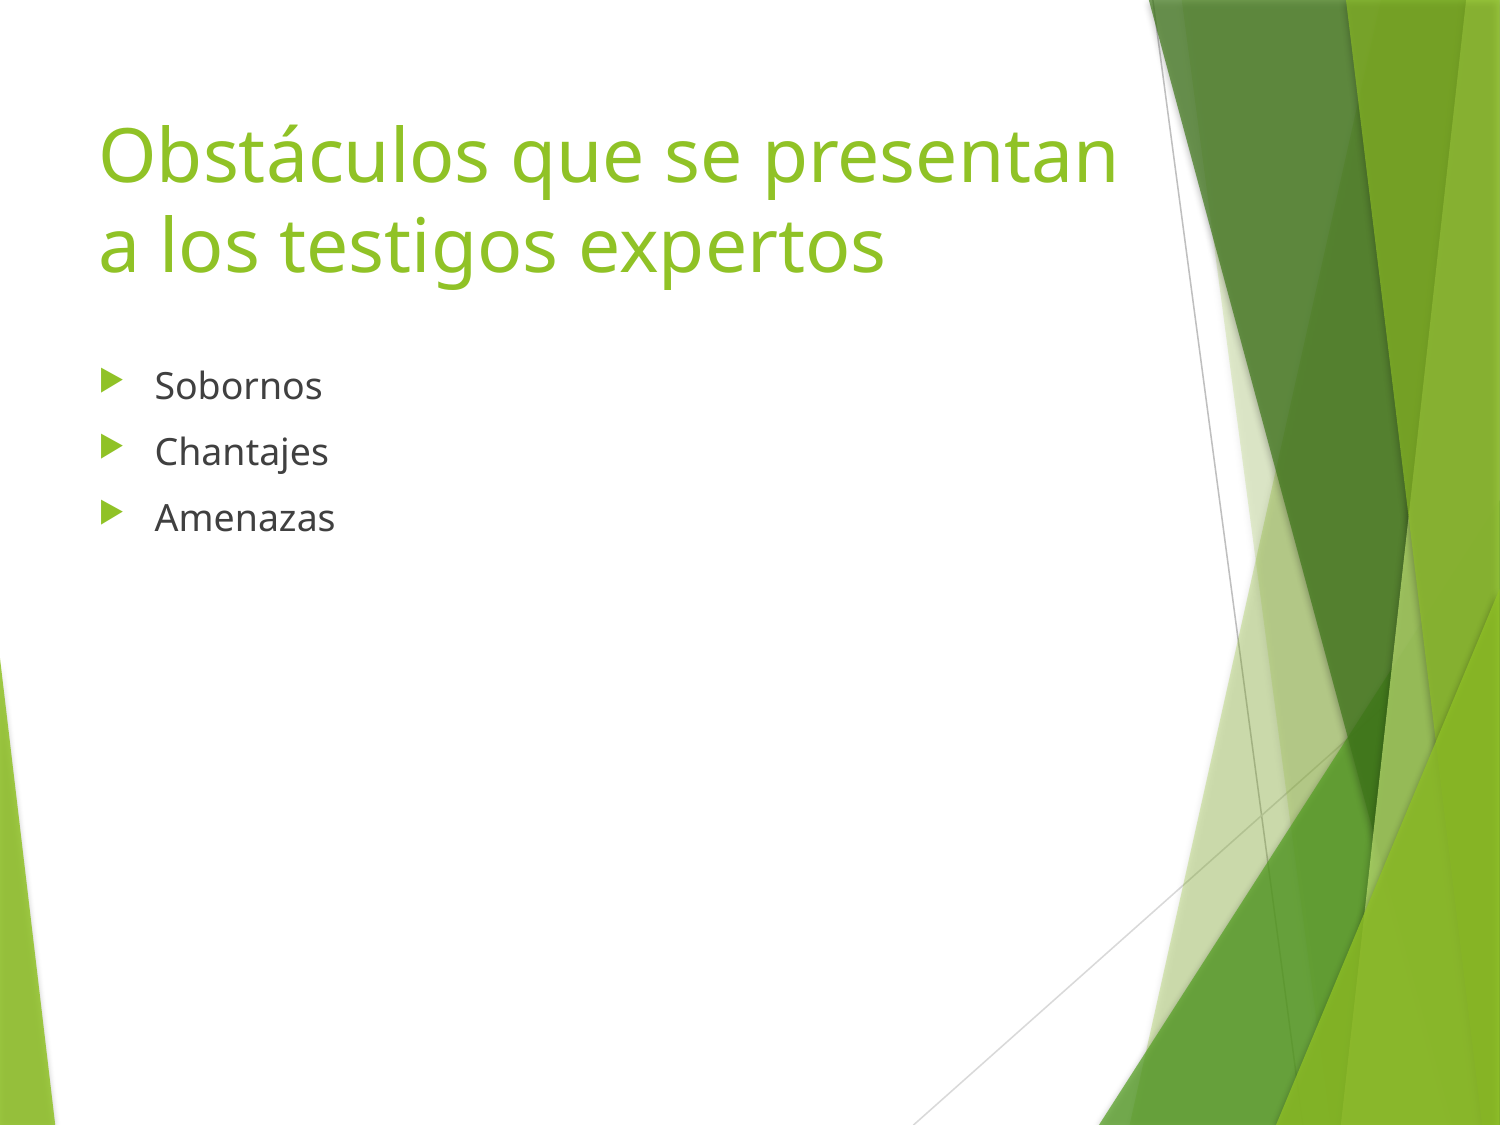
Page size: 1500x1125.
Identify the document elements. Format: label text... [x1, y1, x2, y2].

list Sobornos Chantajes Amenazas [83, 354, 1141, 992]
title Obstáculos que se presentan a los testigos expertos [83, 99, 1141, 317]
